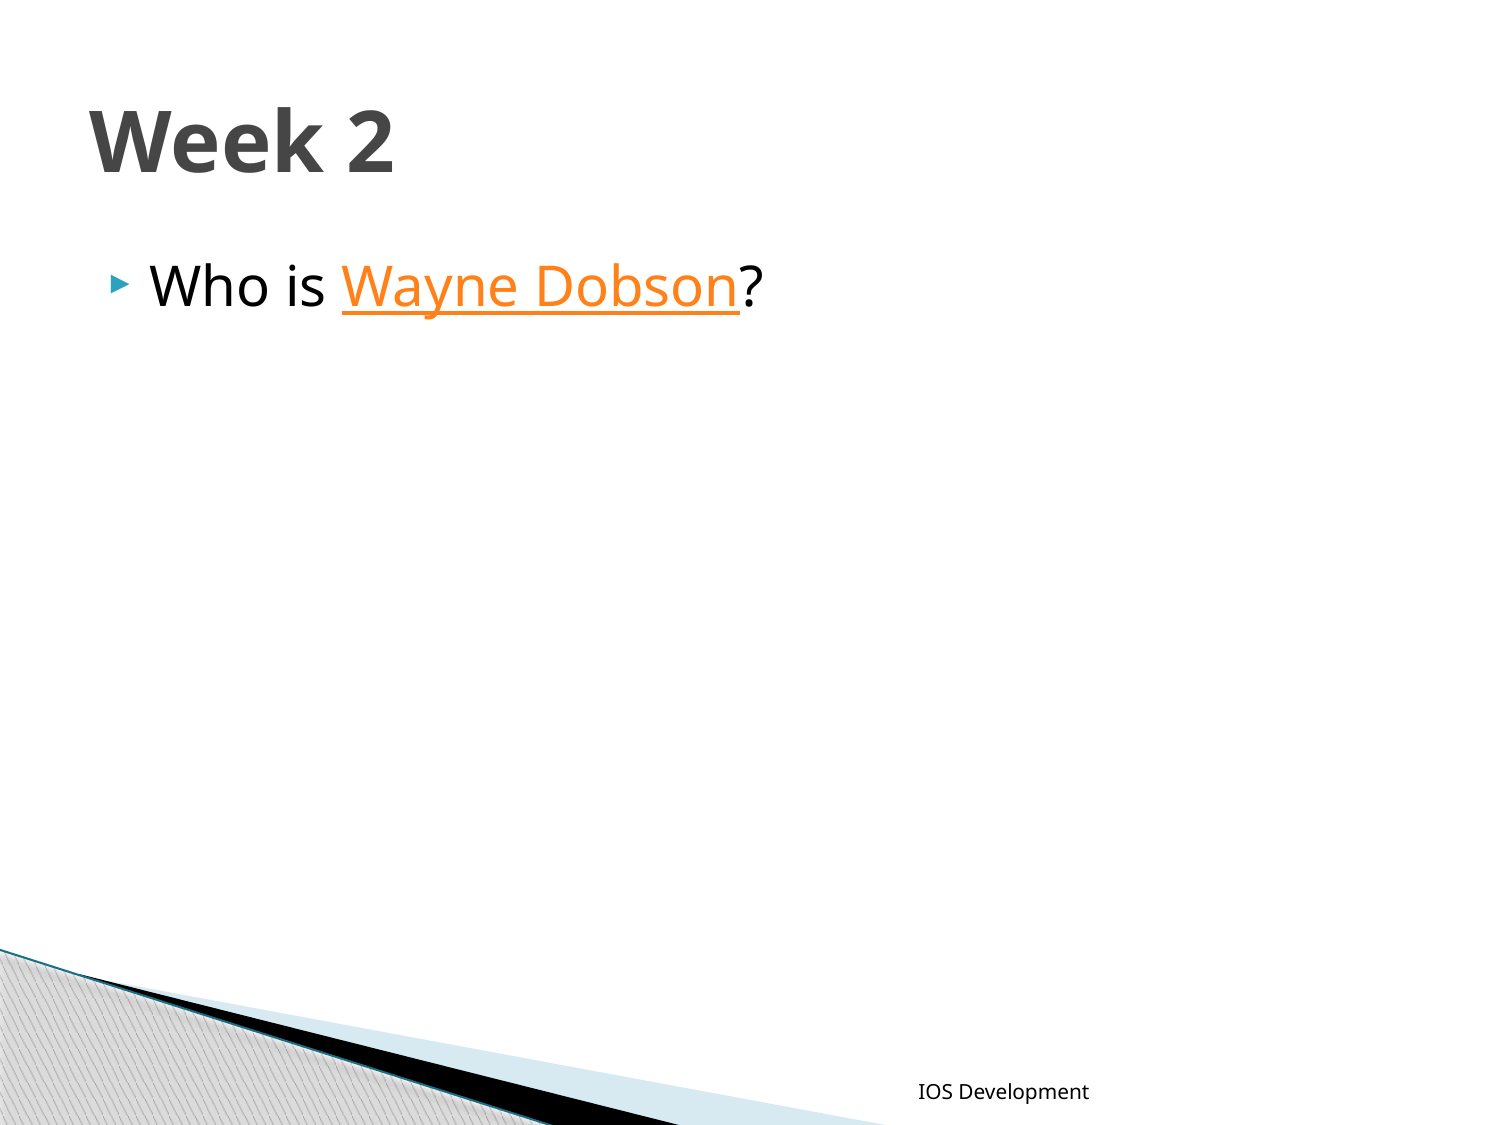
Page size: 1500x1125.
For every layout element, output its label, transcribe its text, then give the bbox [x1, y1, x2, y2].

list Who is Wayne Dobson? [75, 243, 1425, 986]
title Week 2 [75, 45, 1425, 233]
footer IOS Development [718, 1051, 1105, 1112]
